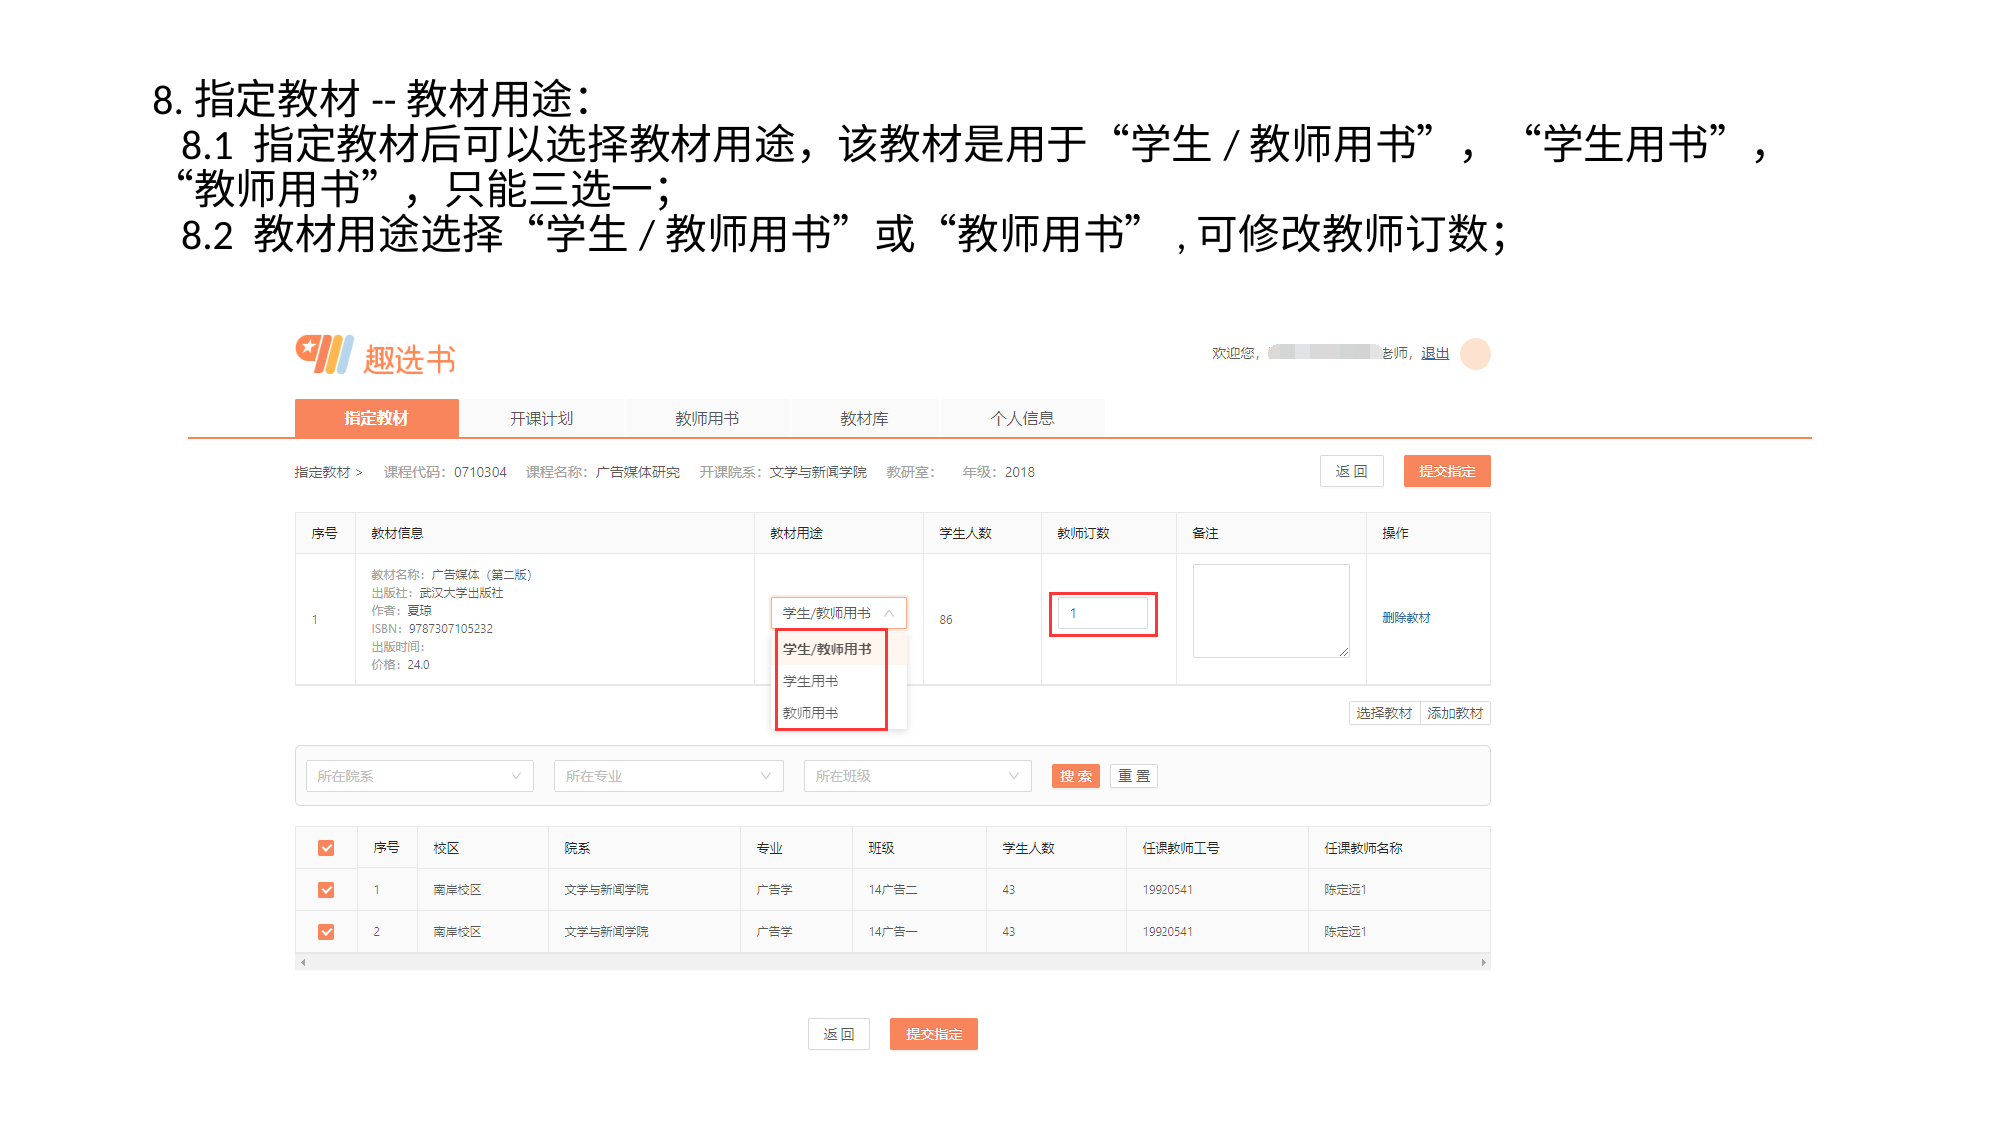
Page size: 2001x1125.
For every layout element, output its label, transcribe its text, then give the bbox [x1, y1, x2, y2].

picture [188, 314, 1812, 1094]
title 8.指定教材--教材用途： 8.1 指定教材后可以选择教材用途，该教材是用于“学生/教师用书”，“学生用书”，“教师用书”，只能三选一； 8.2 教材用途选择“学生/教师用书”或“教师用书”,可修改教师订数； [137, 59, 1863, 278]
